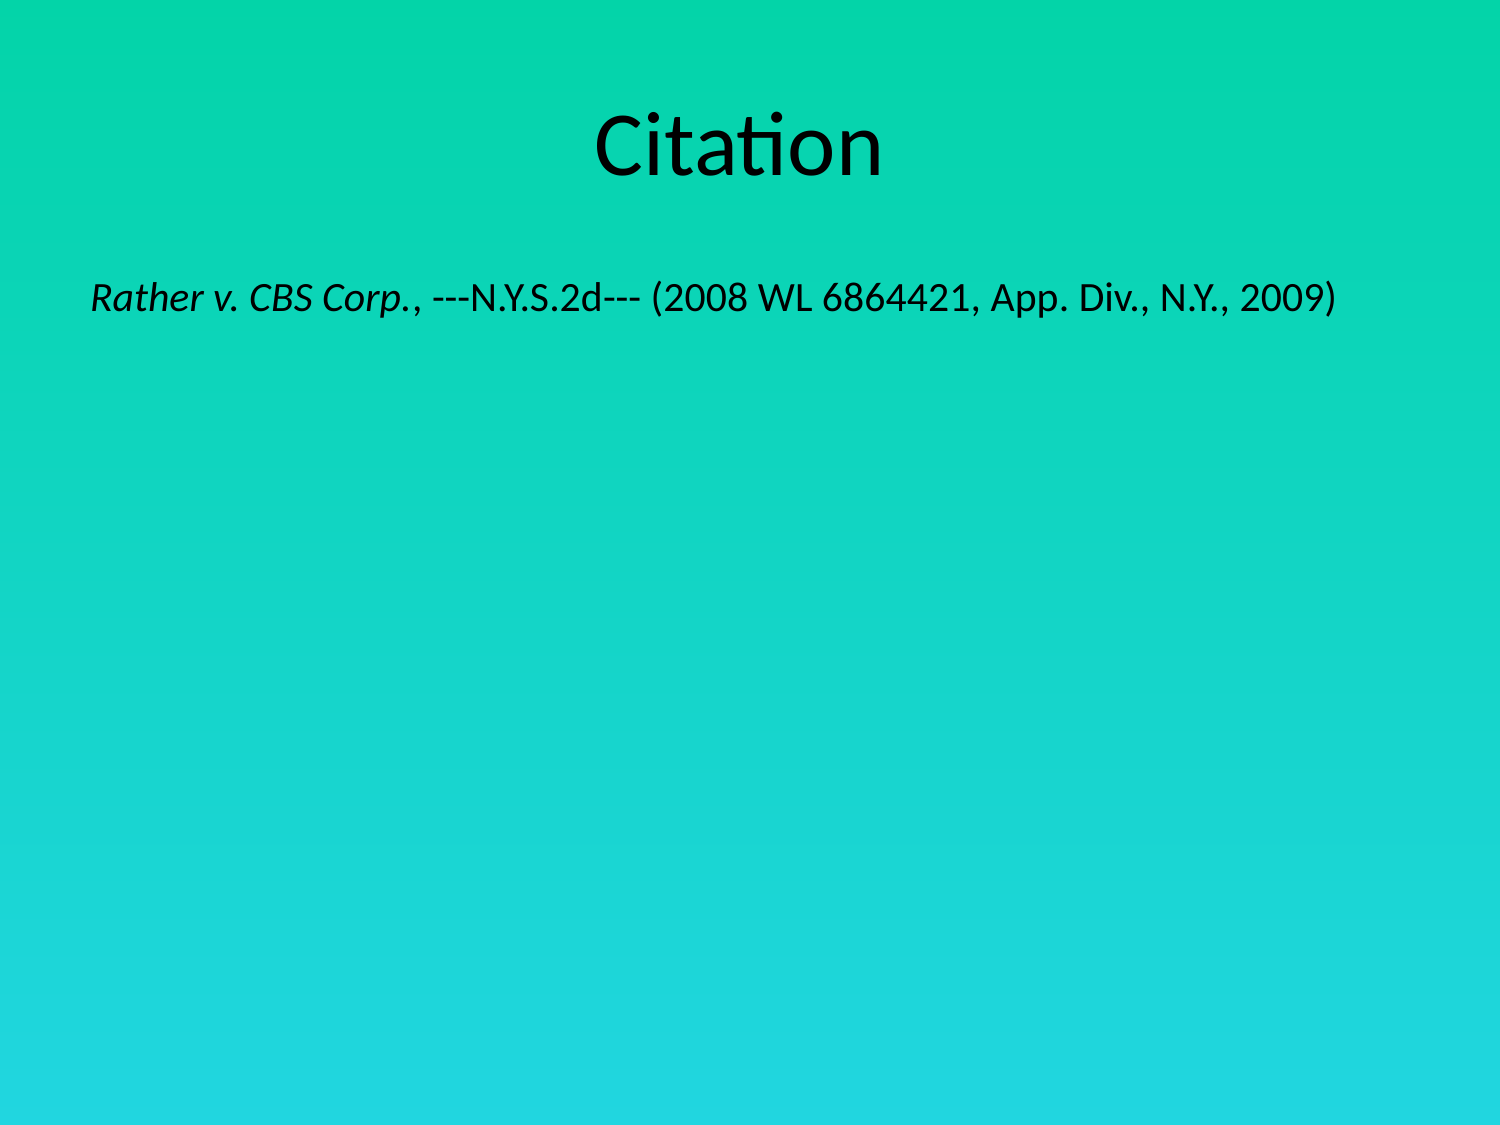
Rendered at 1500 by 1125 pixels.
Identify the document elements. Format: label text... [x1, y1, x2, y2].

title Citation [75, 45, 1425, 233]
list Rather v. CBS Corp., ---N.Y.S.2d--- (2008 WL 6864421, App. Div., N.Y., 2009) [75, 262, 1425, 1005]
